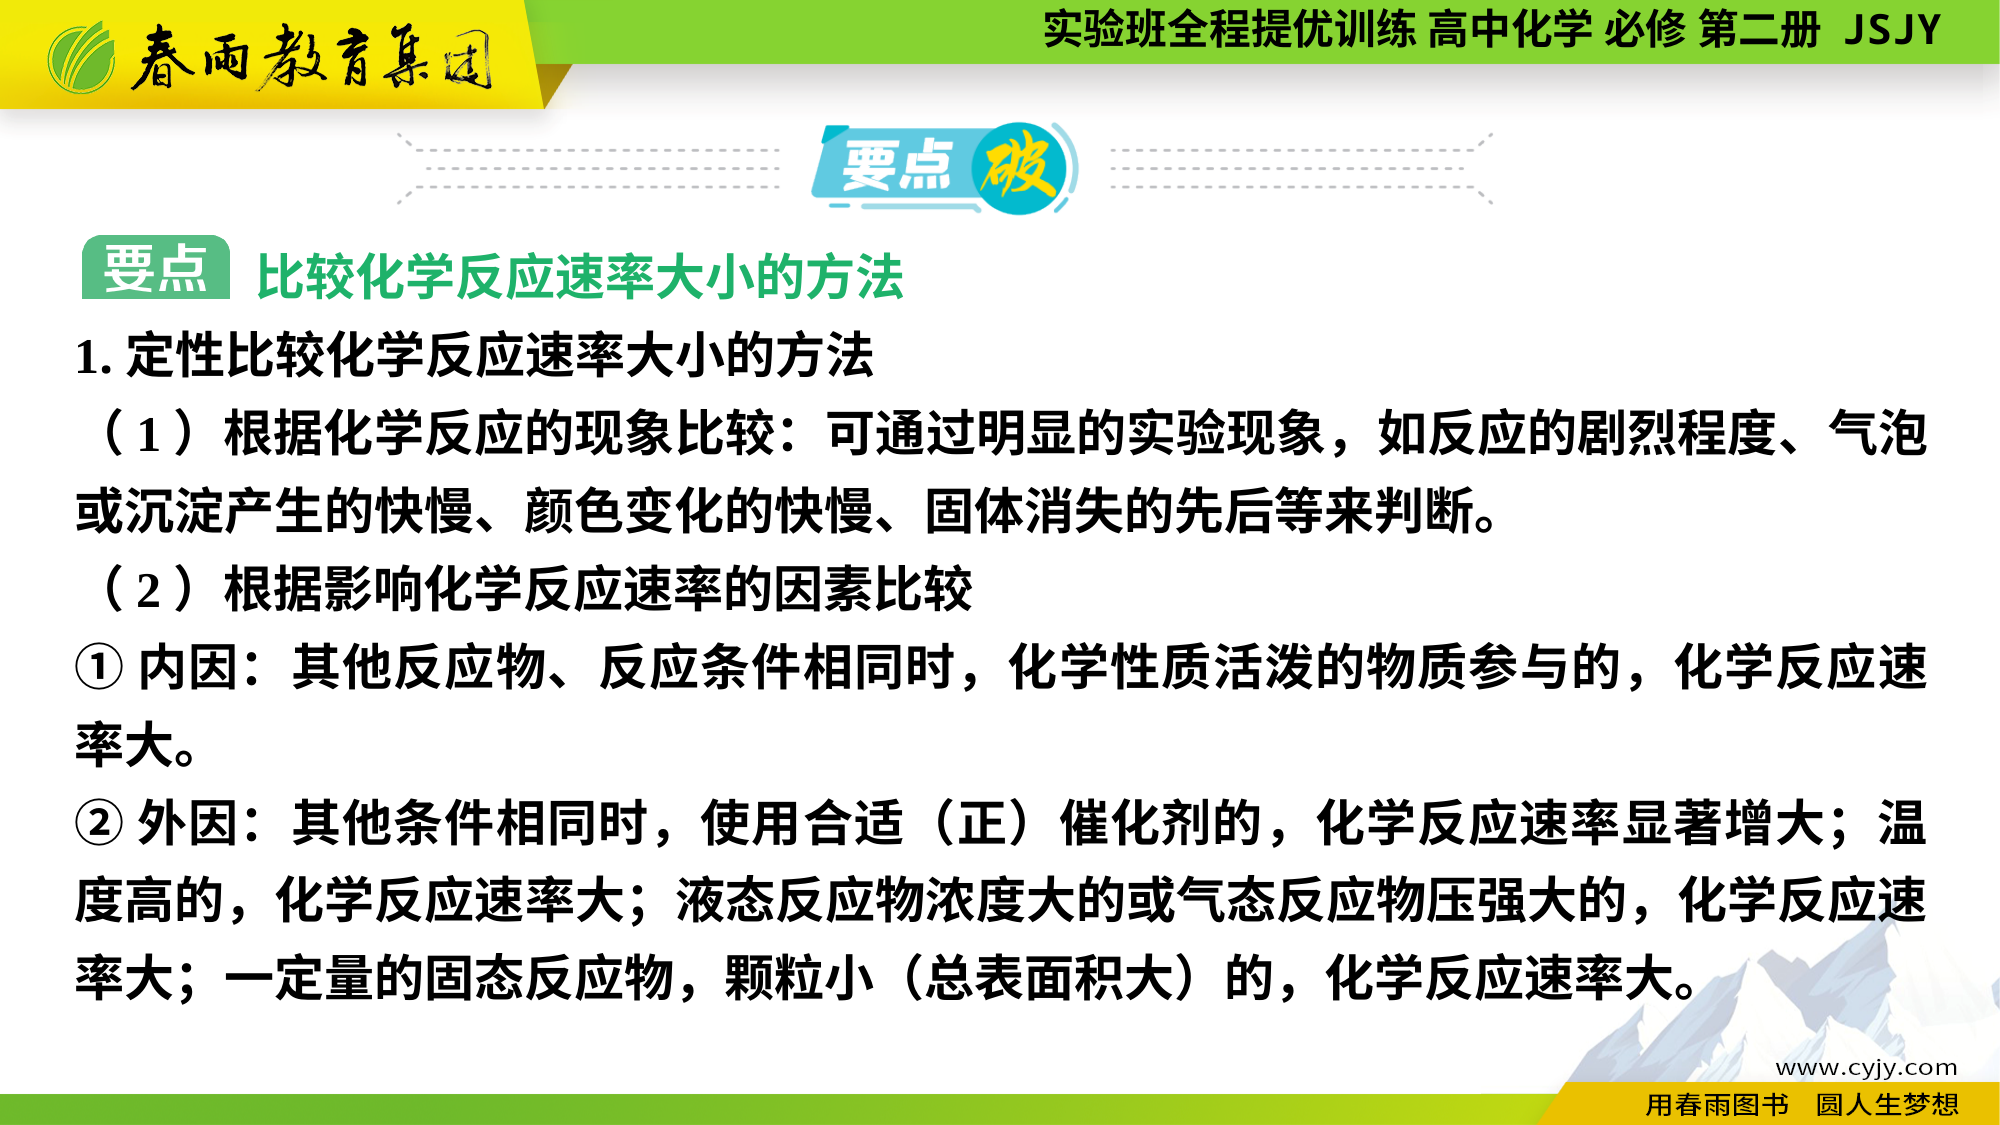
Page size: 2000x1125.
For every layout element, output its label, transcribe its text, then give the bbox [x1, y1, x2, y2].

picture [0, 0, 2000, 1125]
list 比较化学反应速率大小的方法 1.定性比较化学反应速率大小的方法 （1）根据化学反应的现象比较：可通过明显的实验现象，如反应的剧烈程度、气泡或沉淀产生的快慢、颜色变化的快慢、固体消失的先后等来判断。 （2）根据影响化学反应速率的因素比较 ①内因：其他反应物、反应条件相同时，化学性质活泼的物质参与的，化学反应速率大。 ②外因：其他条件相同时，使用合适（正）催化剂的，化学反应速率显著增大；温度高的，化学反应速率大；液态反应物浓度大的或气态反应物压强大的，化学反应速率大；一定量的固态反应物，颗粒小（总表面积大）的，化学反应速率大。 [59, 219, 1944, 1023]
